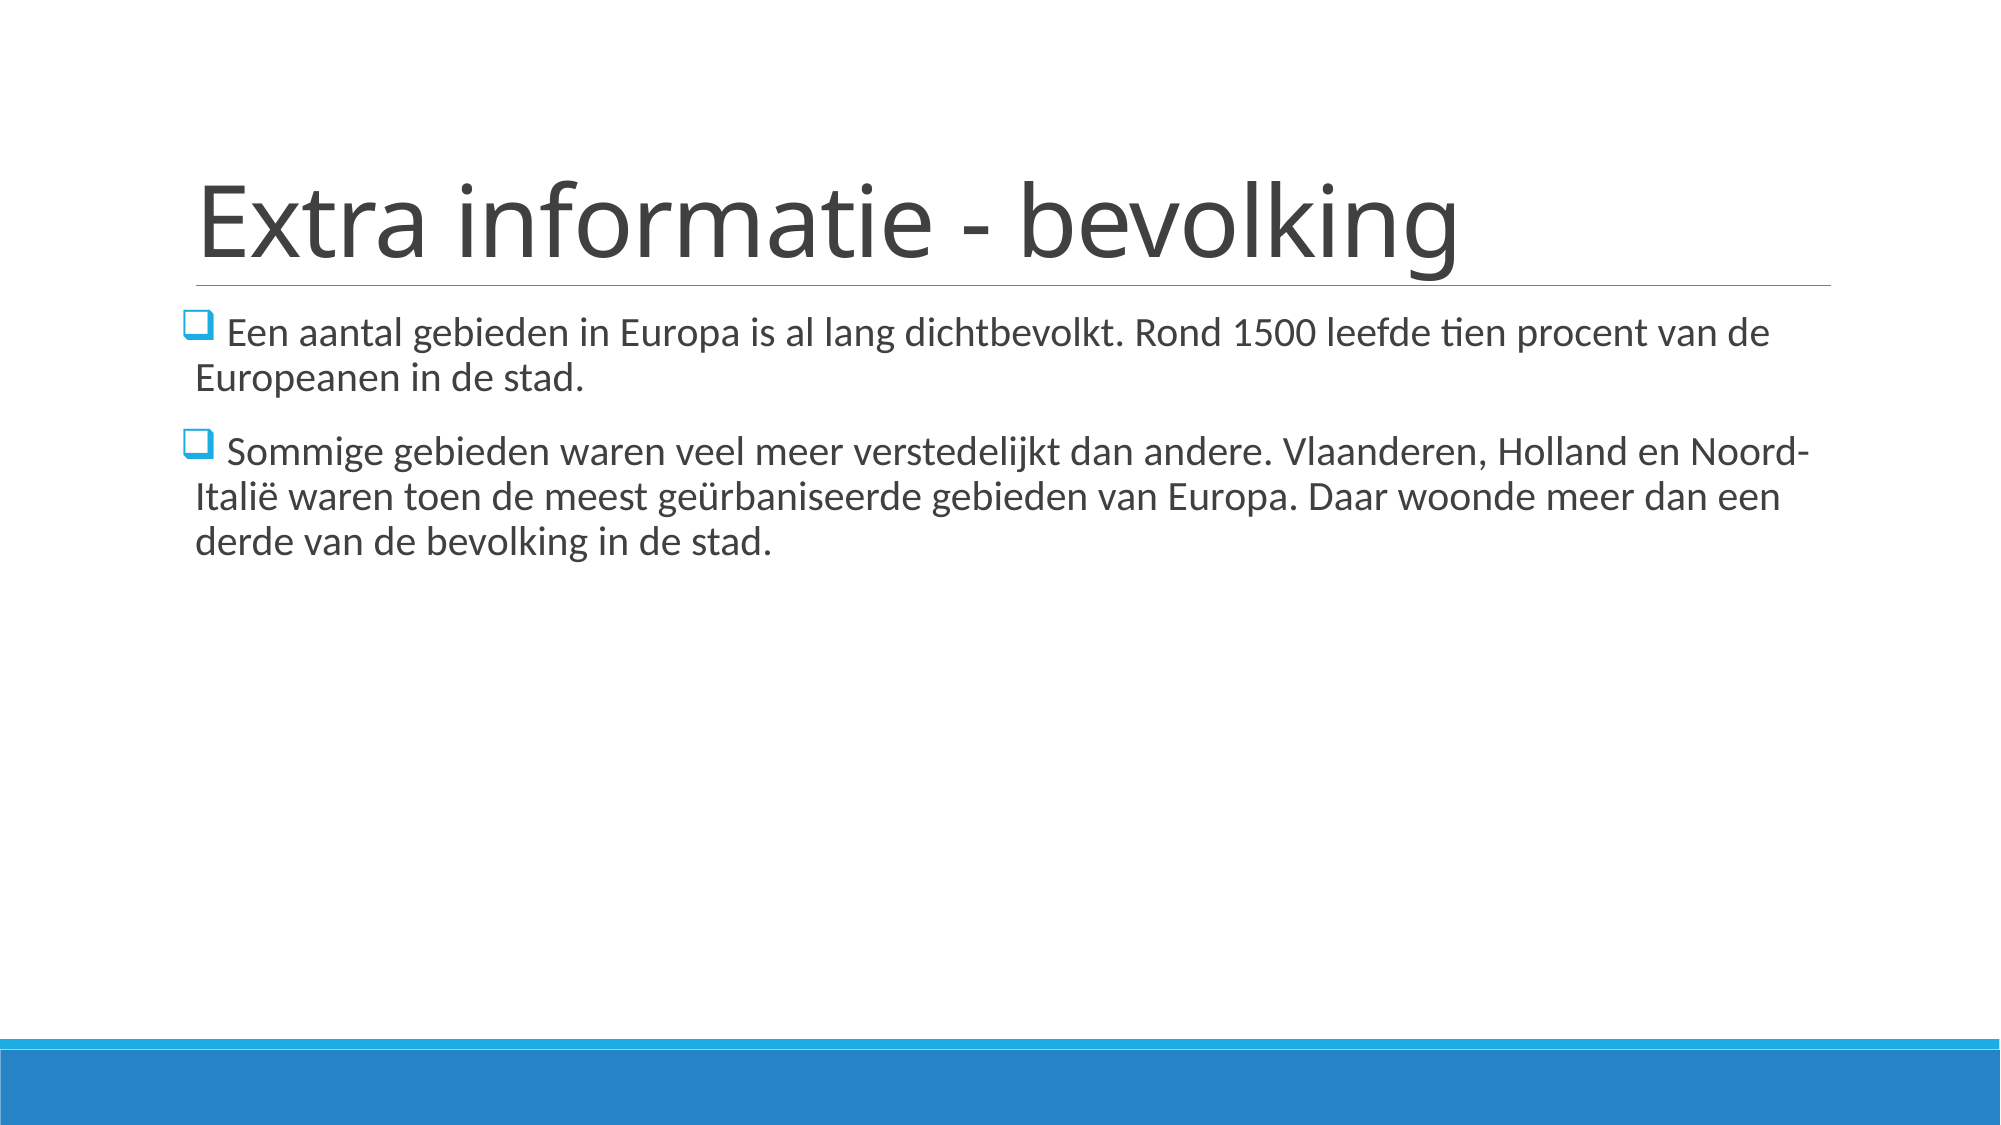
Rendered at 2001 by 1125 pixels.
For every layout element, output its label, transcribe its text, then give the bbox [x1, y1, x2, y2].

title Extra informatie - bevolking [180, 47, 1830, 285]
list Een aantal gebieden in Europa is al lang dichtbevolkt. Rond 1500 leefde tien procent van de Europeanen in de stad. Sommige gebieden waren veel meer verstedelijkt dan andere. Vlaanderen, Holland en Noord-Italië waren toen de meest geürbaniseerde gebieden van Europa. Daar woonde meer dan een derde van de bevolking in de stad. [180, 302, 1830, 963]
